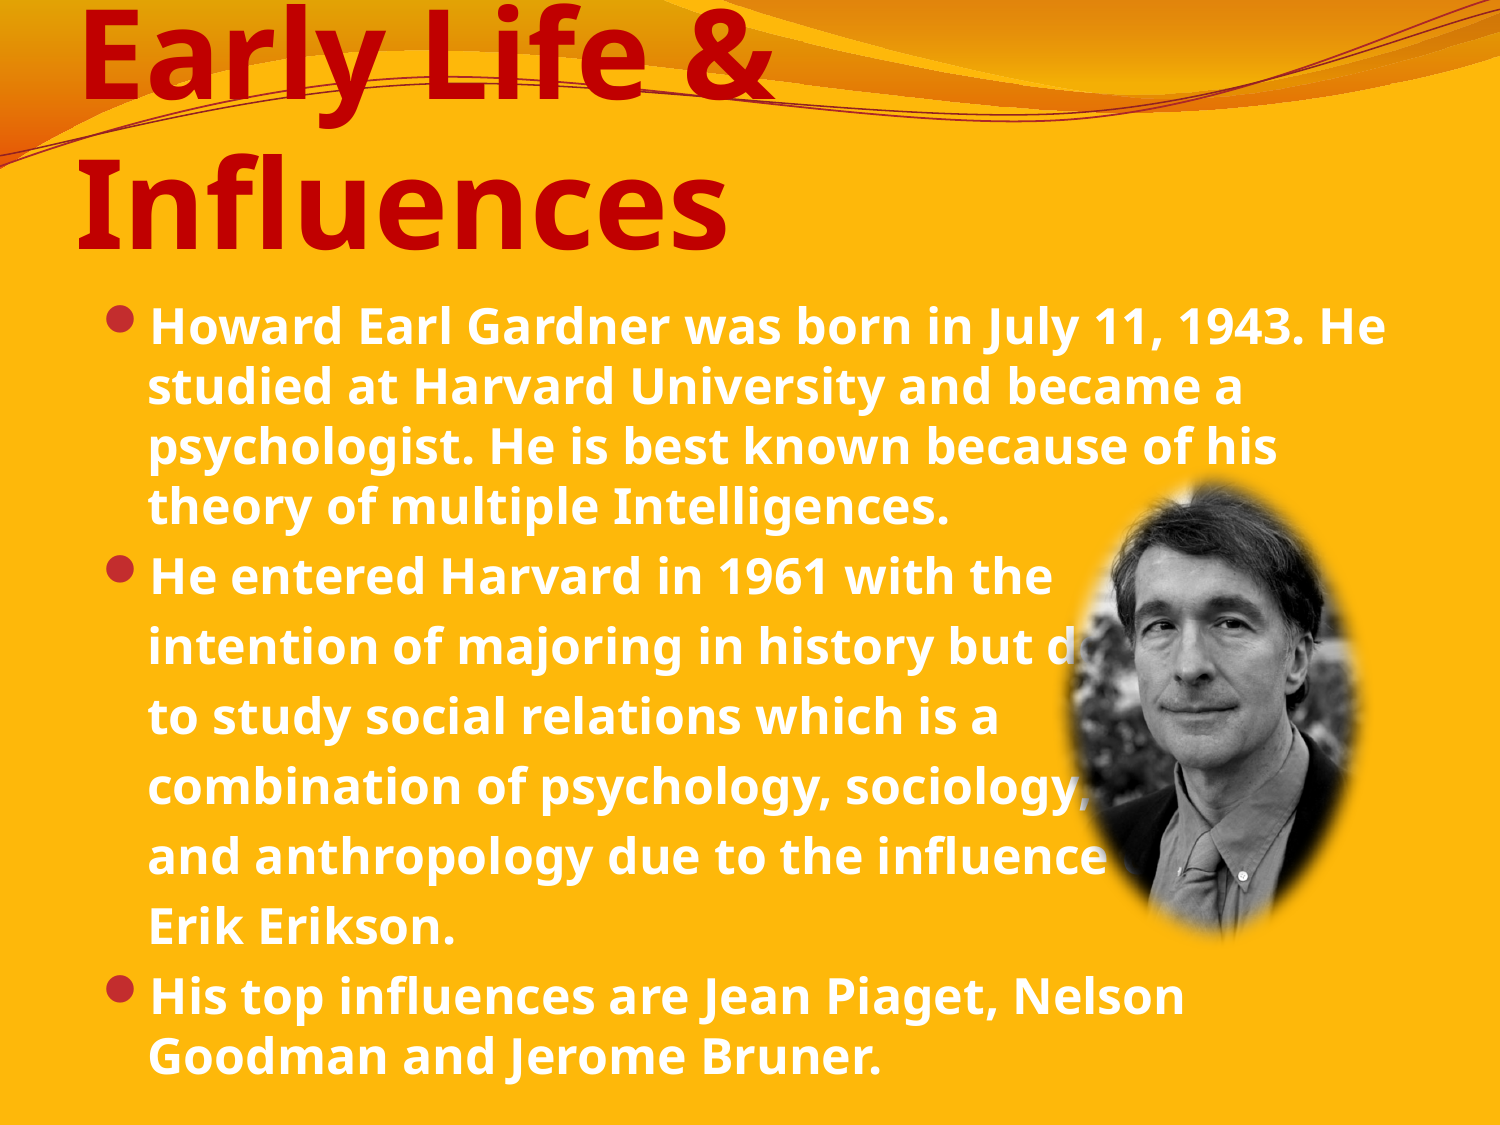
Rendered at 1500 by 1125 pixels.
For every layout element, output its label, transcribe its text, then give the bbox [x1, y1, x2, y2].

picture [1049, 462, 1376, 952]
list Howard Earl Gardner was born in July 11, 1943. He studied at Harvard University and became a psychologist. He is best known because of his theory of multiple Intelligences. He entered Harvard in 1961 with the intention of majoring in history but decided to study social relations which is a combination of psychology, sociology, and anthropology due to the influence of Erik Erikson. His top influences are Jean Piaget, Nelson Goodman and Jerome Bruner. [87, 287, 1438, 1008]
title Early Life & Influences [75, 87, 1425, 275]
